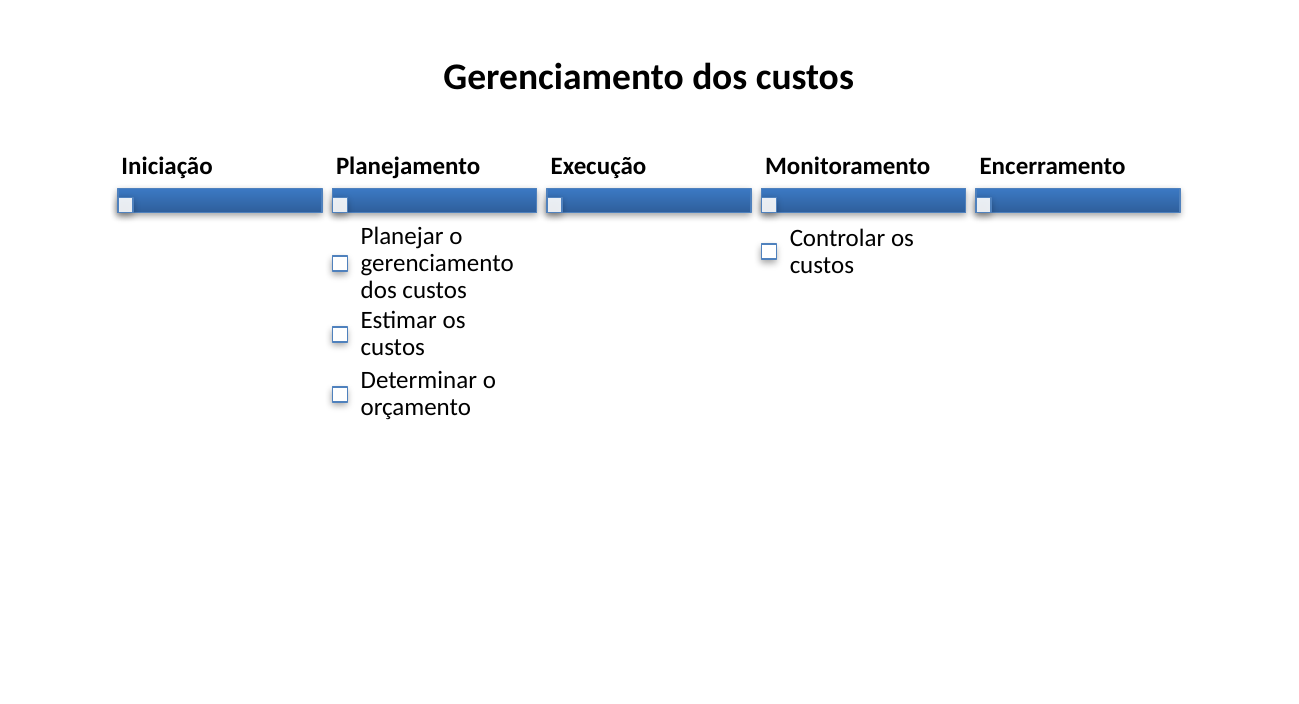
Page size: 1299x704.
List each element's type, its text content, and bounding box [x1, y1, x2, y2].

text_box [117, 145, 1181, 425]
text_box Gerenciamento dos custos [0, 44, 1299, 106]
